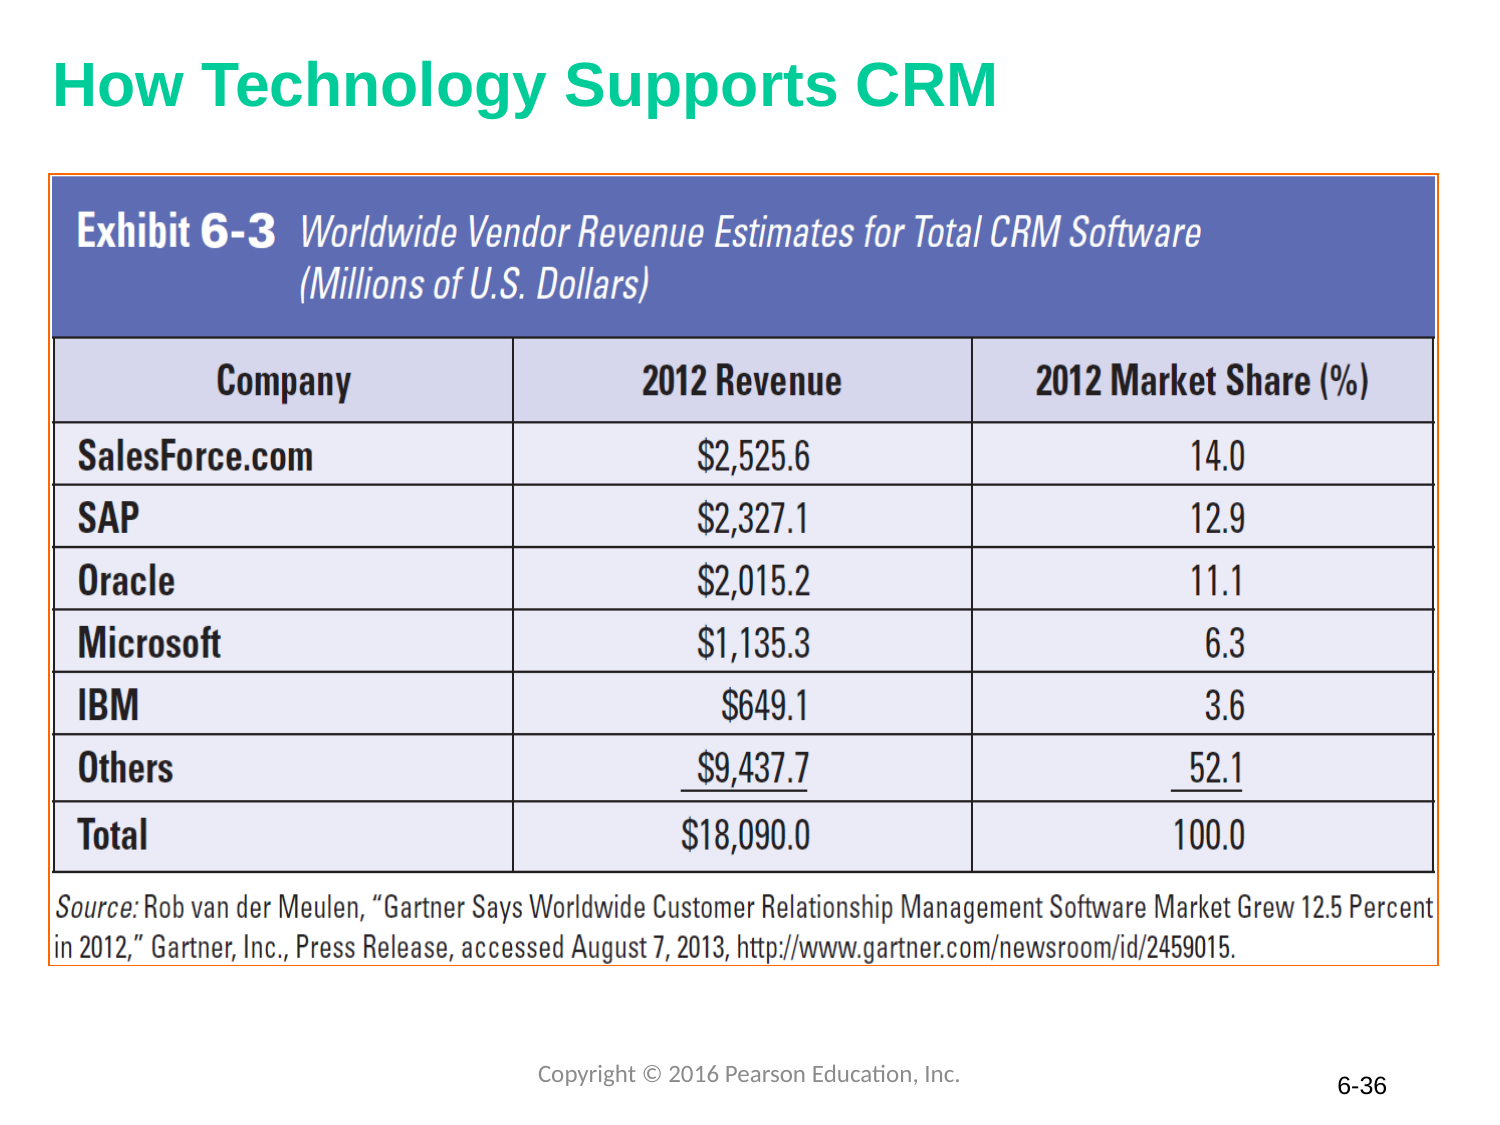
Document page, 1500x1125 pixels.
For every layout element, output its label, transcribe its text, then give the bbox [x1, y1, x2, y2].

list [49, 174, 1438, 966]
footer Copyright © 2016 Pearson Education, Inc. [512, 1042, 988, 1103]
title How Technology Supports CRM [37, 0, 1388, 175]
